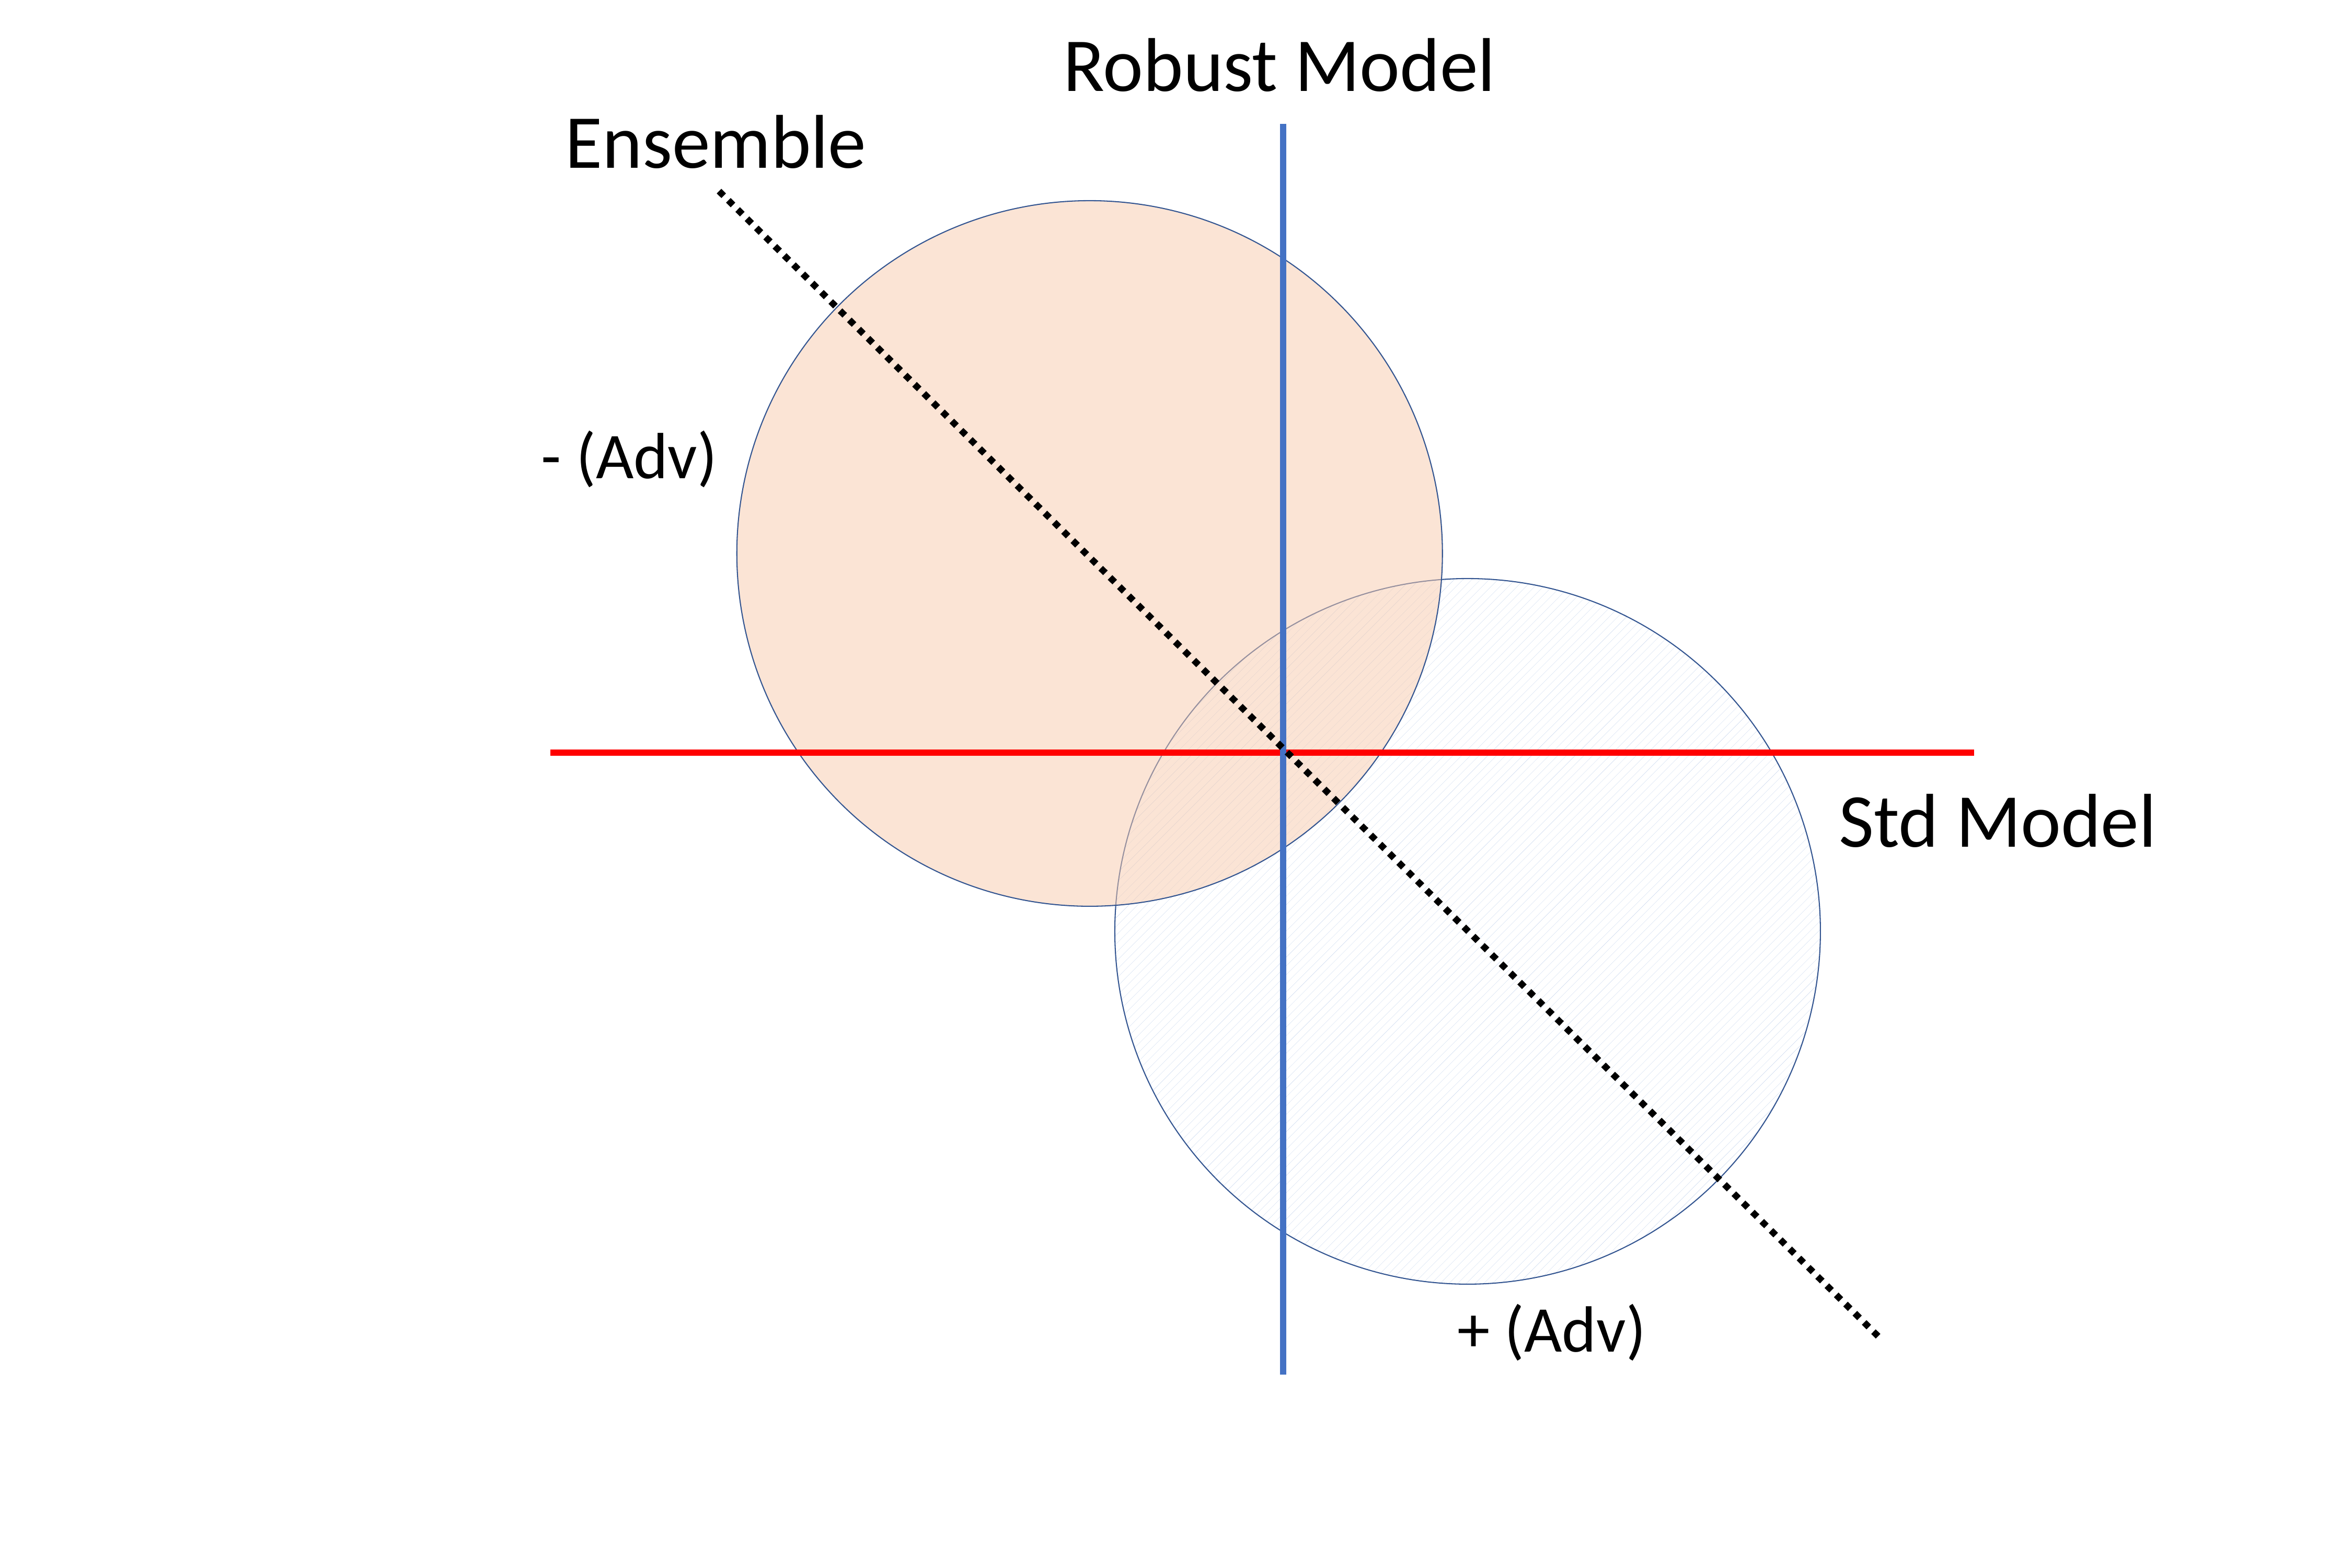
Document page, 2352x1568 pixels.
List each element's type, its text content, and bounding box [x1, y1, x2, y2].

text_box Std Model [1878, 767, 2164, 867]
text_box Robust Model [1055, 11, 1504, 111]
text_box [716, 188, 1878, 1336]
text_box - (Adv) [534, 409, 716, 496]
text_box Ensemble [557, 88, 874, 187]
text_box + (Adv) [1449, 1336, 1654, 1369]
